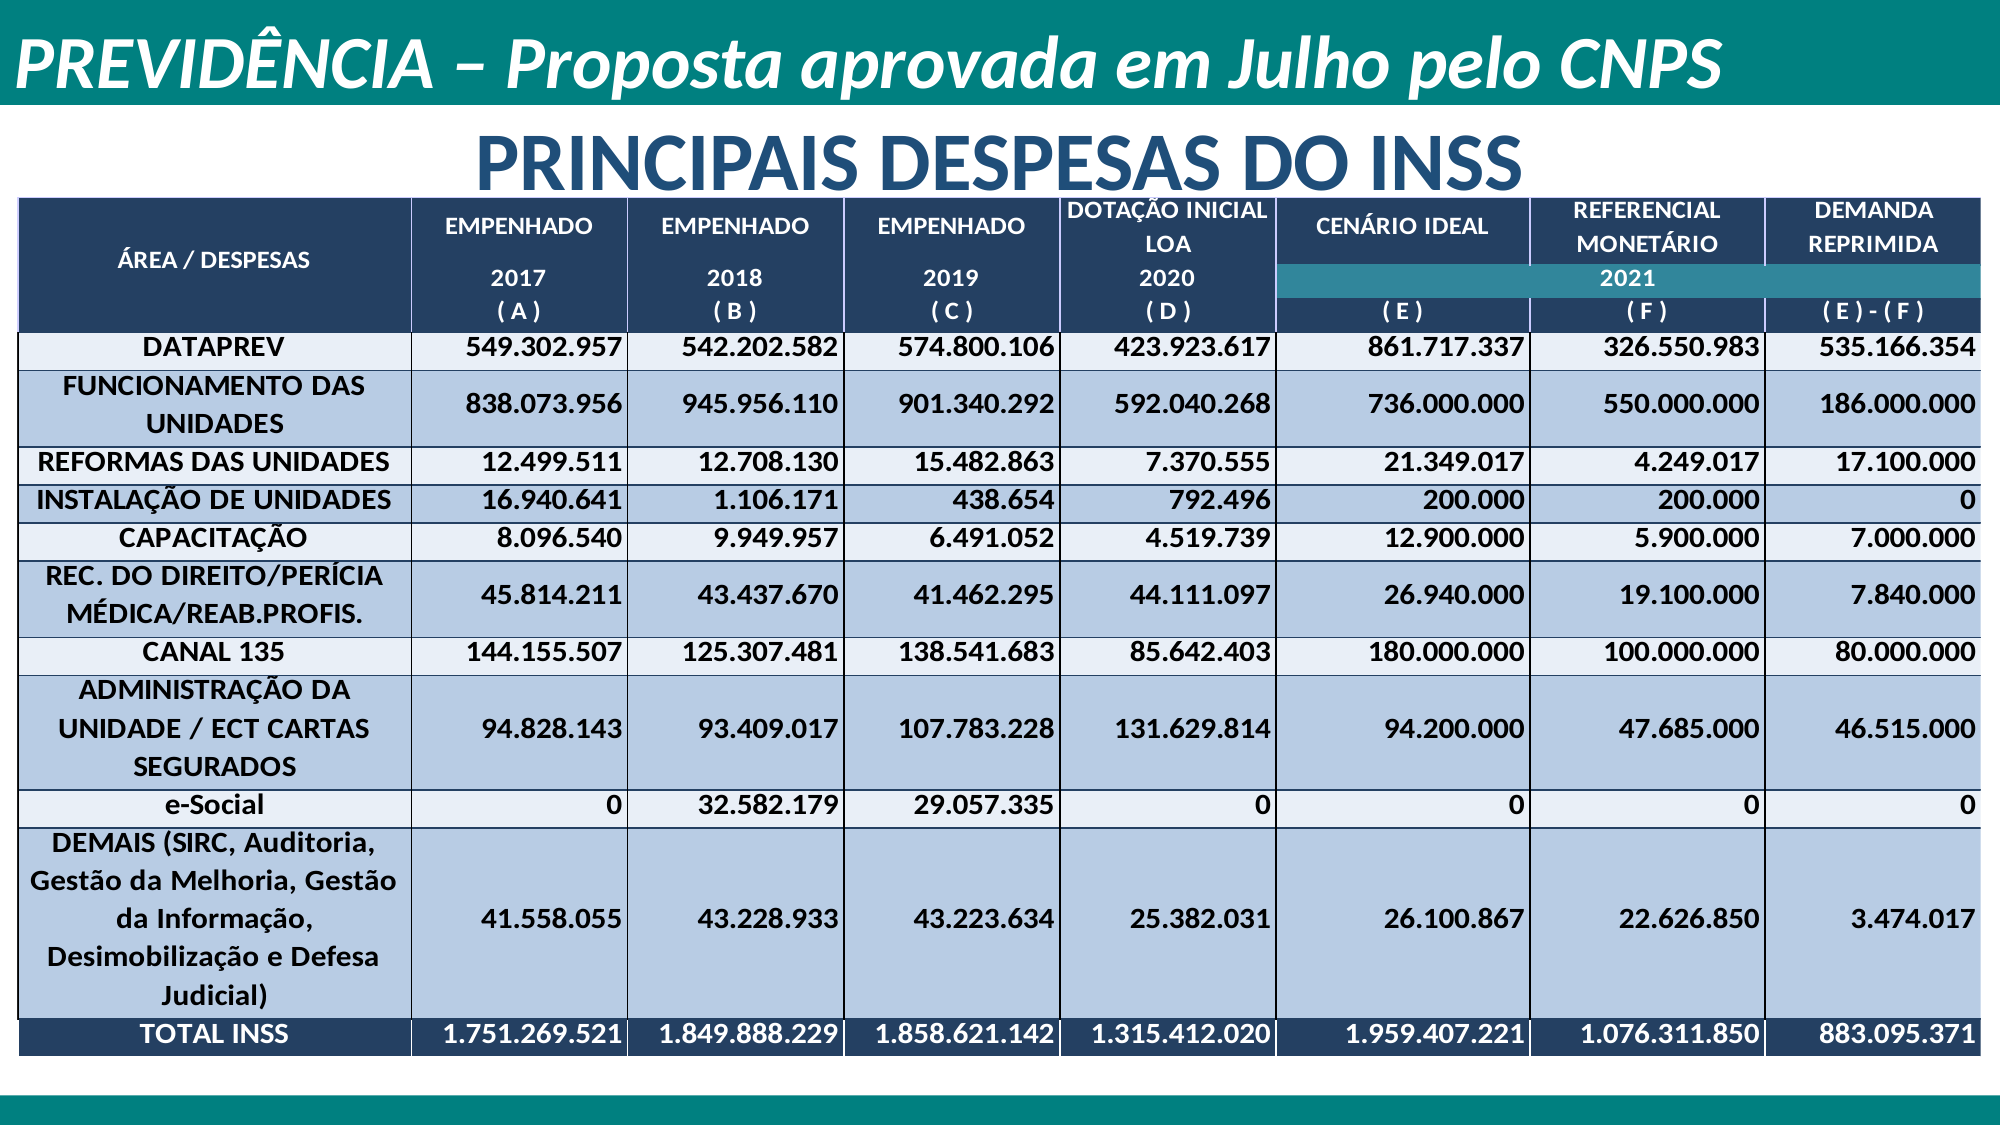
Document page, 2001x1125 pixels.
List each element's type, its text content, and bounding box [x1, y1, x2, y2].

text_box [0, 1095, 2000, 1125]
text_box PRINCIPAIS DESPESAS DO INSS [140, 117, 1860, 196]
text_box PREVIDÊNCIA – Proposta aprovada em Julho pelo CNPS [0, 0, 2000, 105]
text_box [17, 196, 1983, 1058]
